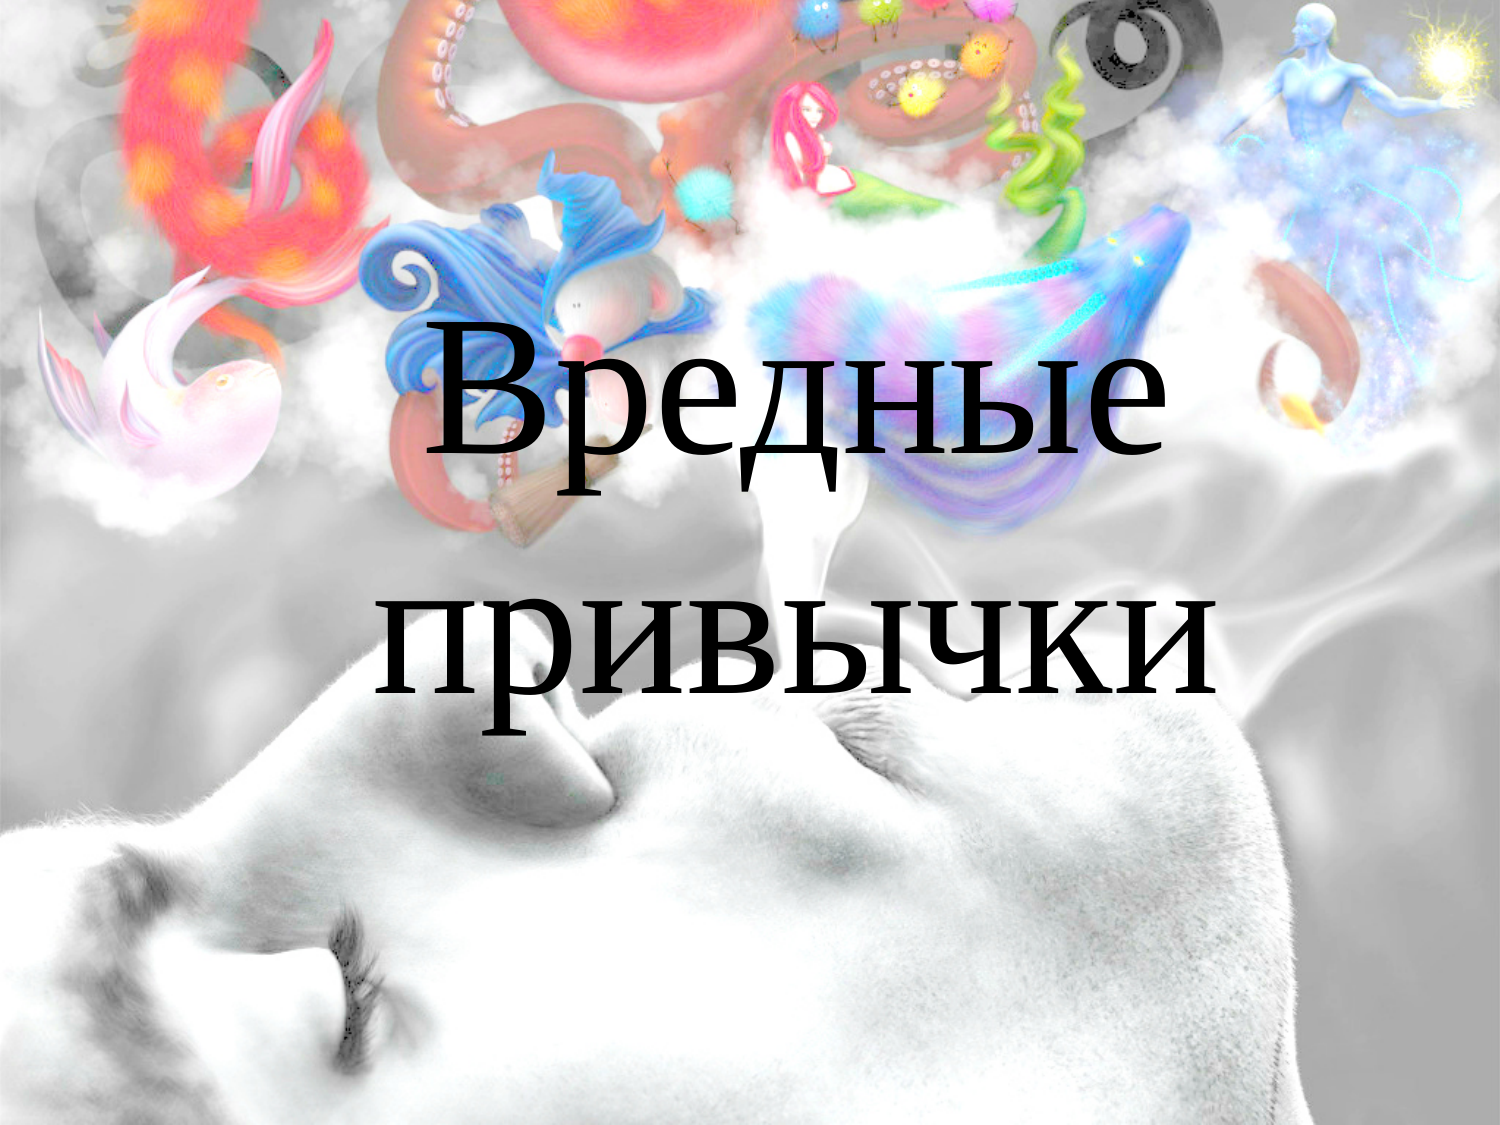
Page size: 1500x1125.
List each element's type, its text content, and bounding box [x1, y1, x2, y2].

title Вредные привычки [159, 373, 1435, 615]
picture [0, 0, 1500, 1125]
